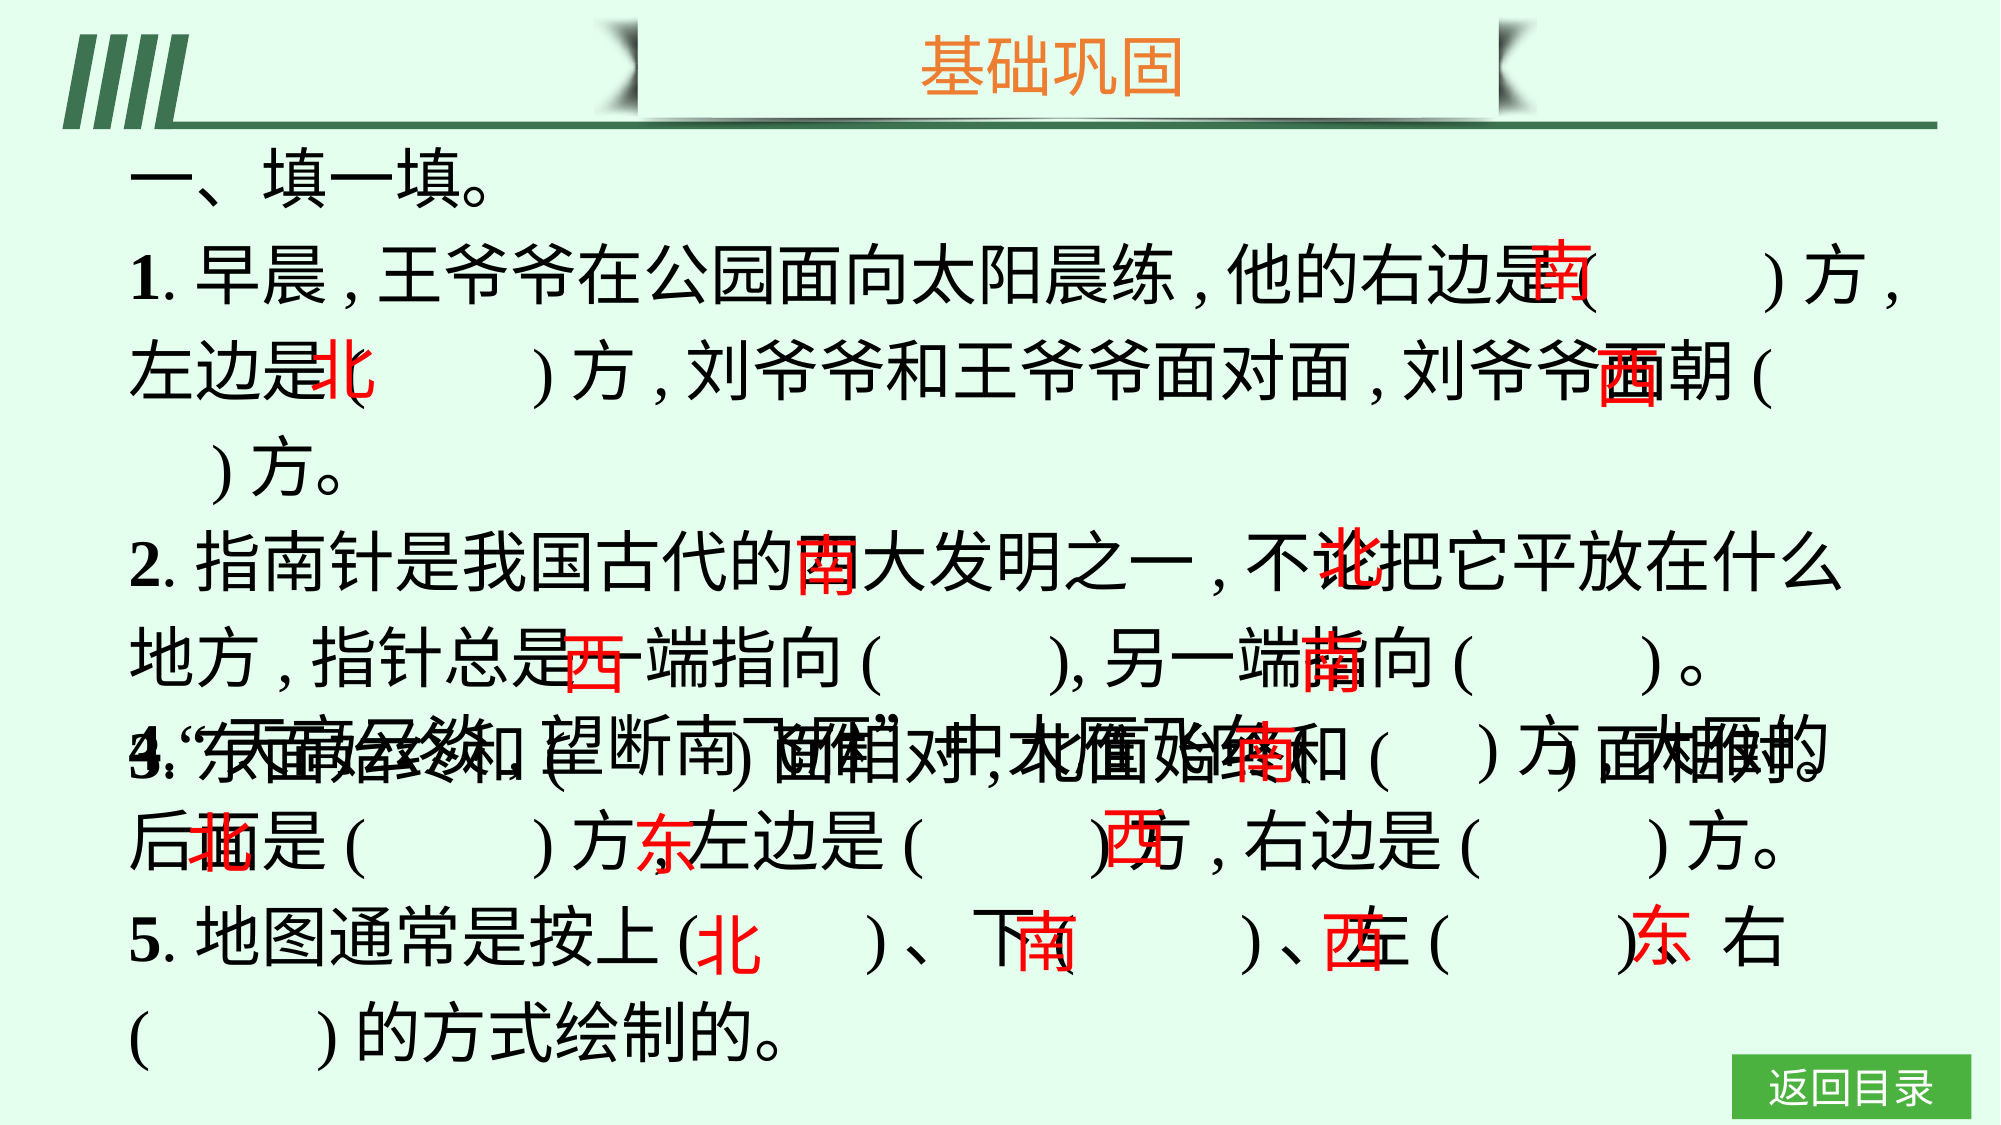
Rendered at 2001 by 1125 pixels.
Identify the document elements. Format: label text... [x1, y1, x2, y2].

text_box 南 [998, 876, 1096, 987]
text_box 东 [617, 779, 714, 890]
text_box 北 [172, 777, 269, 889]
text_box 北 [294, 304, 391, 415]
text_box 一、填一填。 1.早晨,王爷爷在公园面向太阳晨练,他的右边是( )方,左边是( )方,刘爷爷和王爷爷面对面,刘爷爷面朝( )方。 2.指南针是我国古代的四大发明之一,不论把它平放在什么地方,指针总是一端指向( ),另一端指向( )。 3.东面始终和( )面相对,北面始终和( )面相对。 [113, 130, 1887, 679]
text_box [62, 34, 1938, 130]
text_box 北 [1302, 492, 1399, 603]
text_box 西 [1087, 772, 1184, 883]
text_box 西 [545, 598, 643, 709]
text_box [594, 16, 1537, 127]
text_box 南 [1513, 205, 1611, 317]
text_box 4.“天高云淡,望断南飞雁”中大雁飞向( )方,大雁的后面是( )方,左边是( )方,右边是( )方。 5.地图通常是按上( )、下( )、左( )、右( )的方式绘制的。 [113, 679, 1887, 1079]
text_box 南 [1218, 687, 1315, 799]
text_box 南 [1283, 597, 1381, 709]
text_box 南 [778, 500, 875, 612]
text_box 西 [1580, 312, 1677, 423]
text_box 北 [680, 880, 778, 991]
text_box 西 [1306, 876, 1403, 987]
text_box 东 [1613, 870, 1711, 982]
